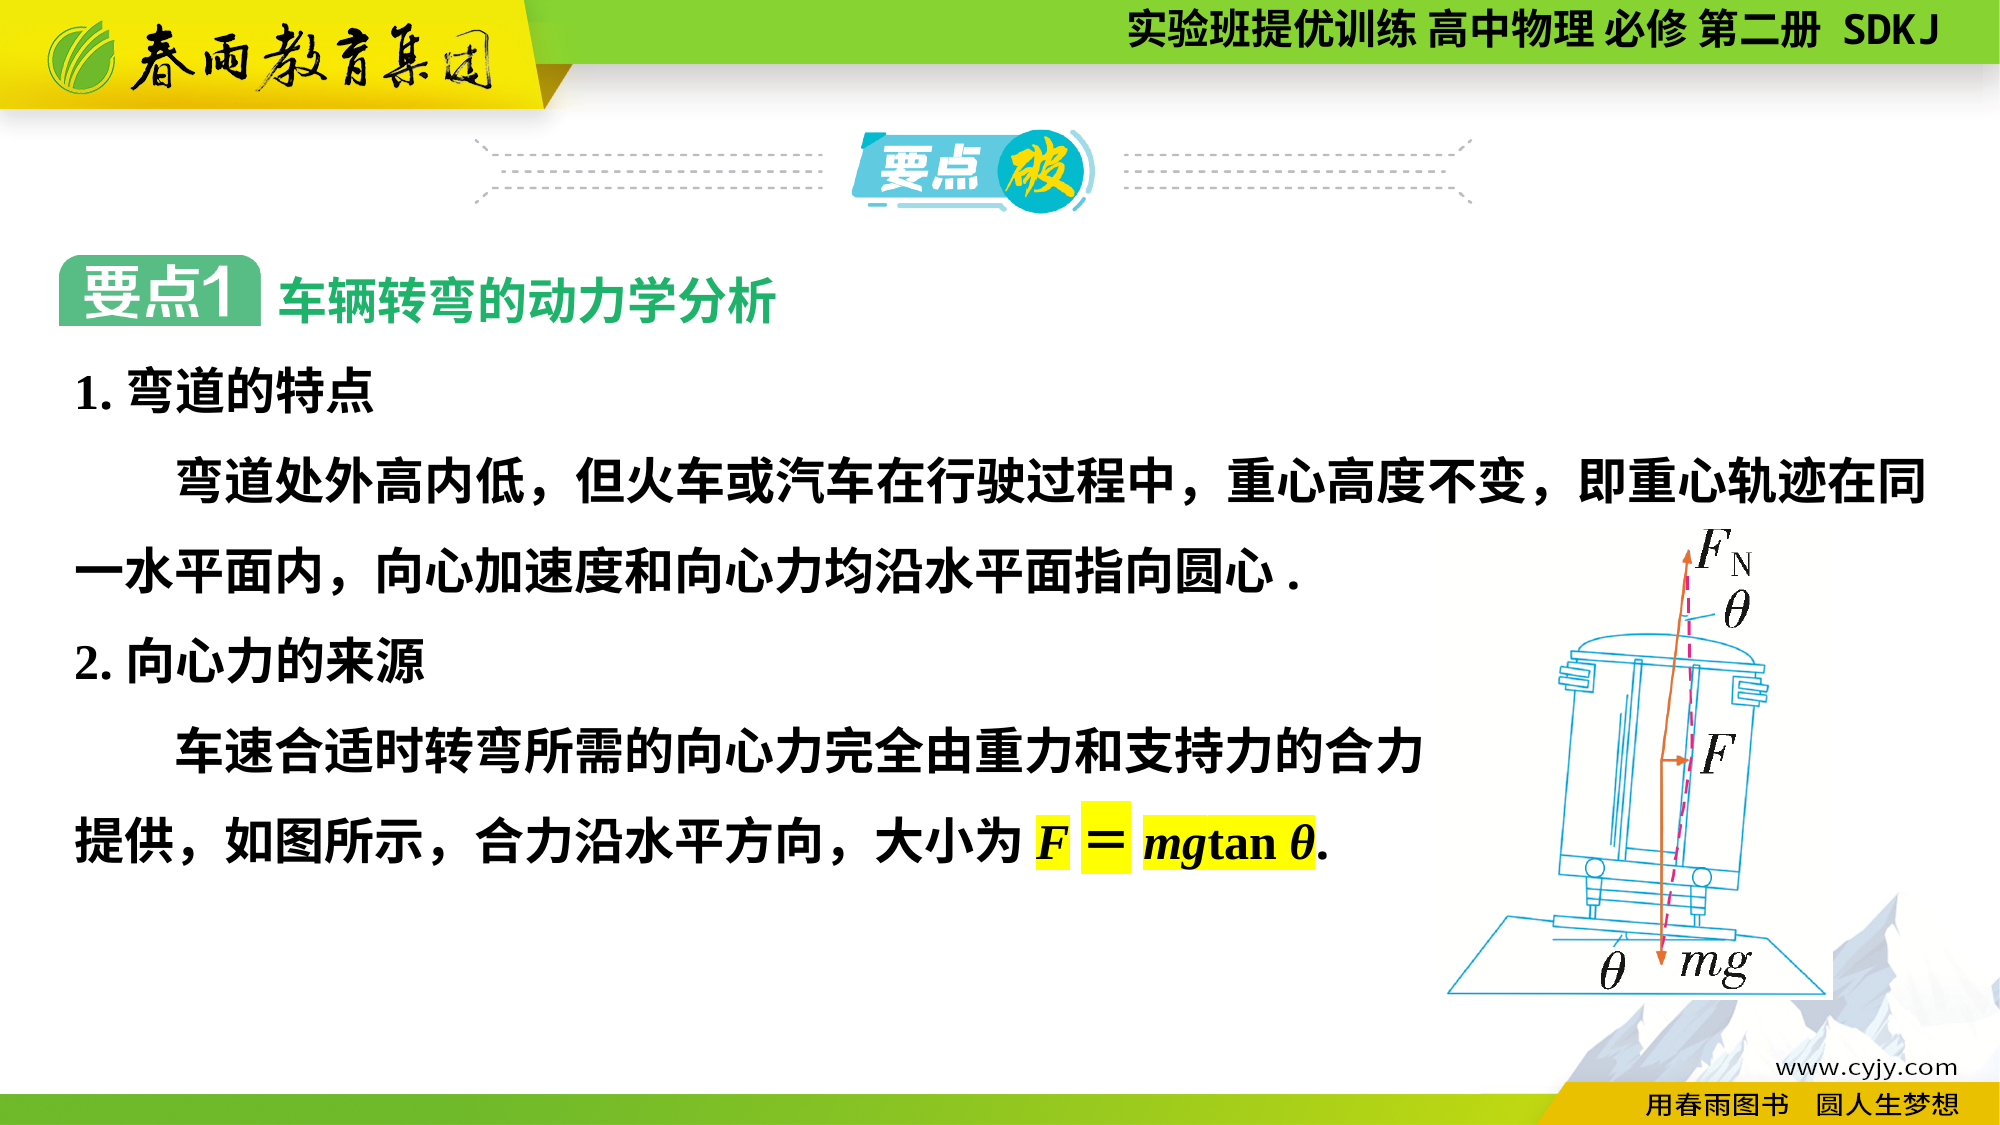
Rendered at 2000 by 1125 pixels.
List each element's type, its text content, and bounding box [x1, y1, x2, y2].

picture [0, 0, 2000, 1125]
list 车辆转弯的动力学分析 1.弯道的特点 弯道处外高内低，但火车或汽车在行驶过程中，重心高度不变，即重心轨迹在同一水平面内，向心加速度和向心力均沿水平面指向圆心. 2.向心力的来源 车速合适时转弯所需的向心力完全由重力和支持力的合力 提供，如图所示，合力沿水平方向，大小为F＝mgtan θ. [59, 231, 1944, 883]
